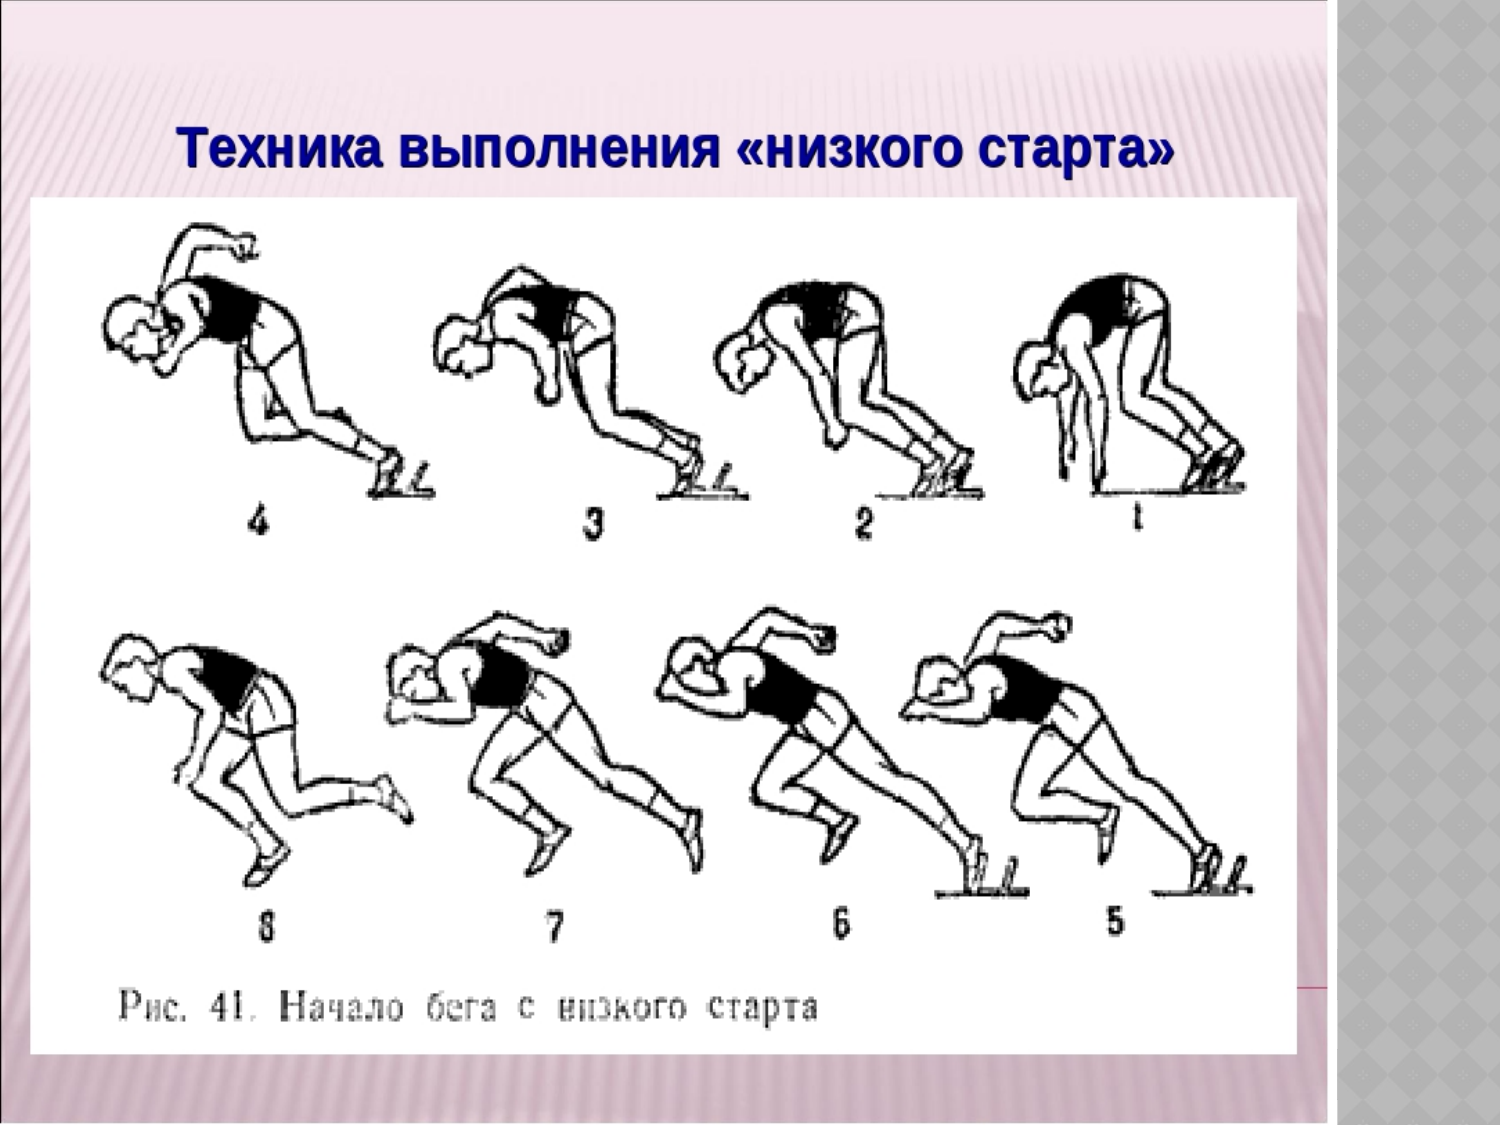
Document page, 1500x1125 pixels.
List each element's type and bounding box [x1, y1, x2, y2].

list [0, 0, 1330, 1125]
